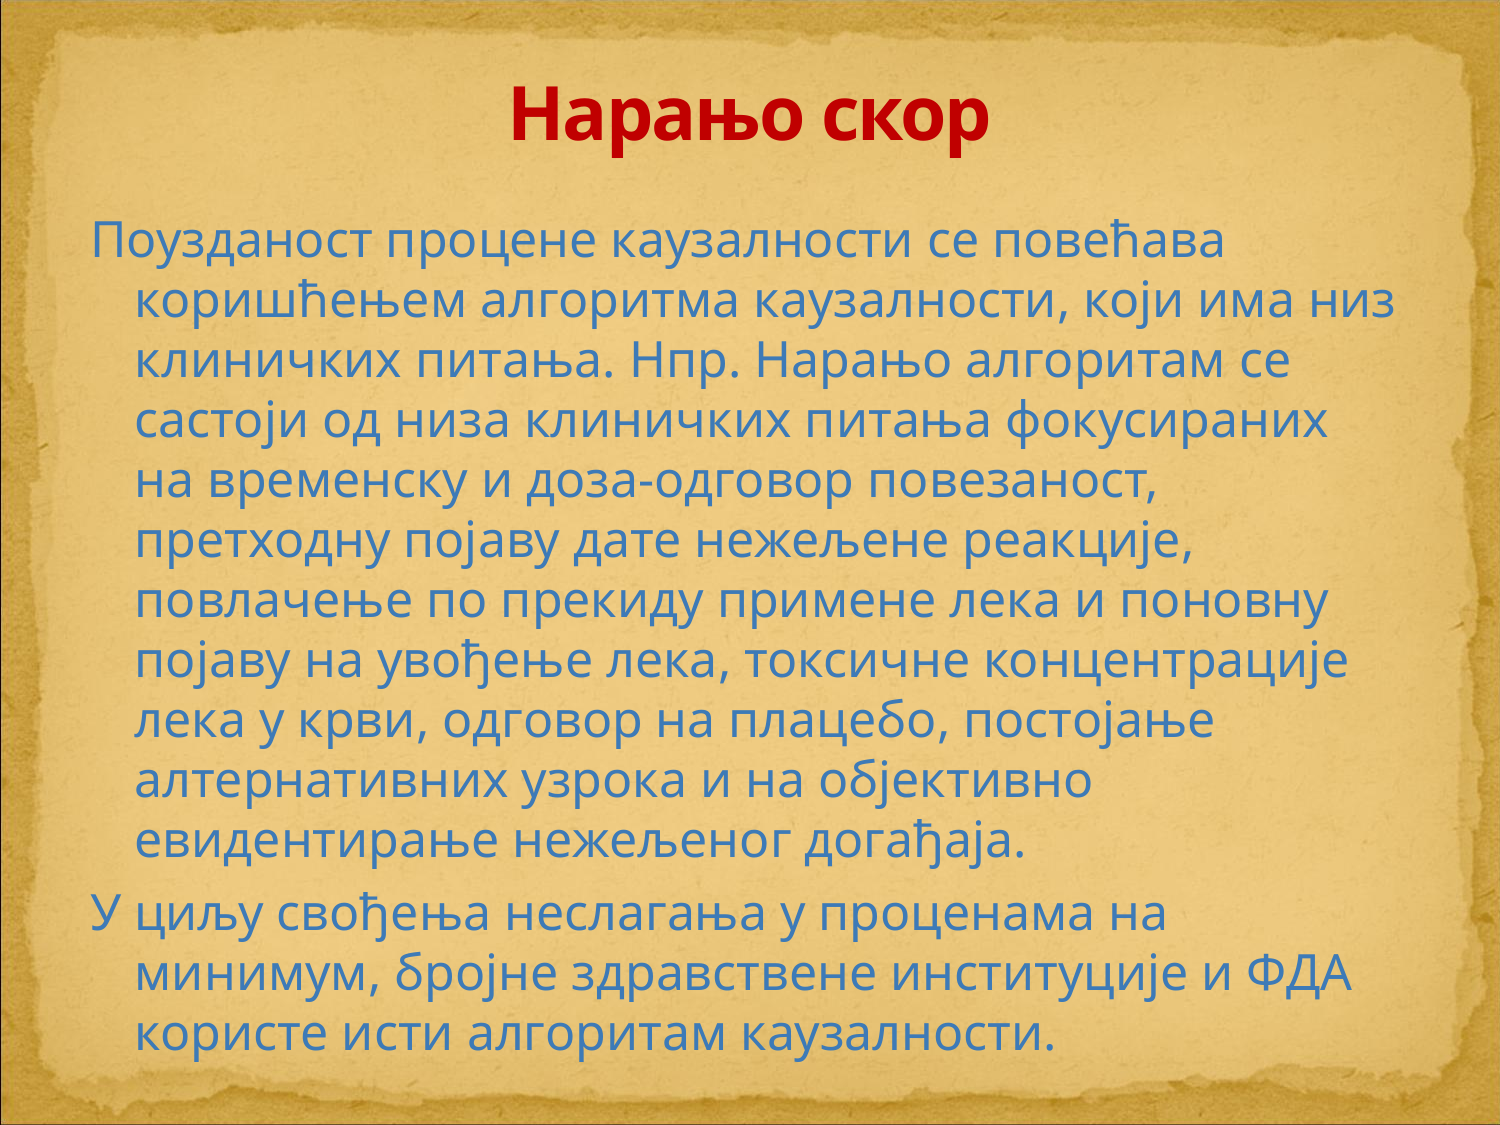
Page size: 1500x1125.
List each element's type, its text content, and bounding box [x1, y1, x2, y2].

list Поузданост процене каузалности се повећава коришћењем алгоритма каузалности, који има низ клиничких питања. Нпр. Нарањо алгоритам се састоји од низа клиничких питања фокусираних на временску и доза-одговор повезаност, претходну појаву дате нежељене реакције, повлачење по прекиду примене лека и поновну појаву на увођење лека, токсичне концентрације лека у крви, одговор на плацебо, постојање алтернативних узрока и на објективно евидентирање нежељеног догађаја. У циљу свођења неслагања у проценама на минимум, бројне здравствене институције и ФДА користе исти алгоритам каузалности. [74, 199, 1413, 1038]
title Нарањо скор [74, 49, 1425, 163]
picture [0, 0, 1500, 1125]
